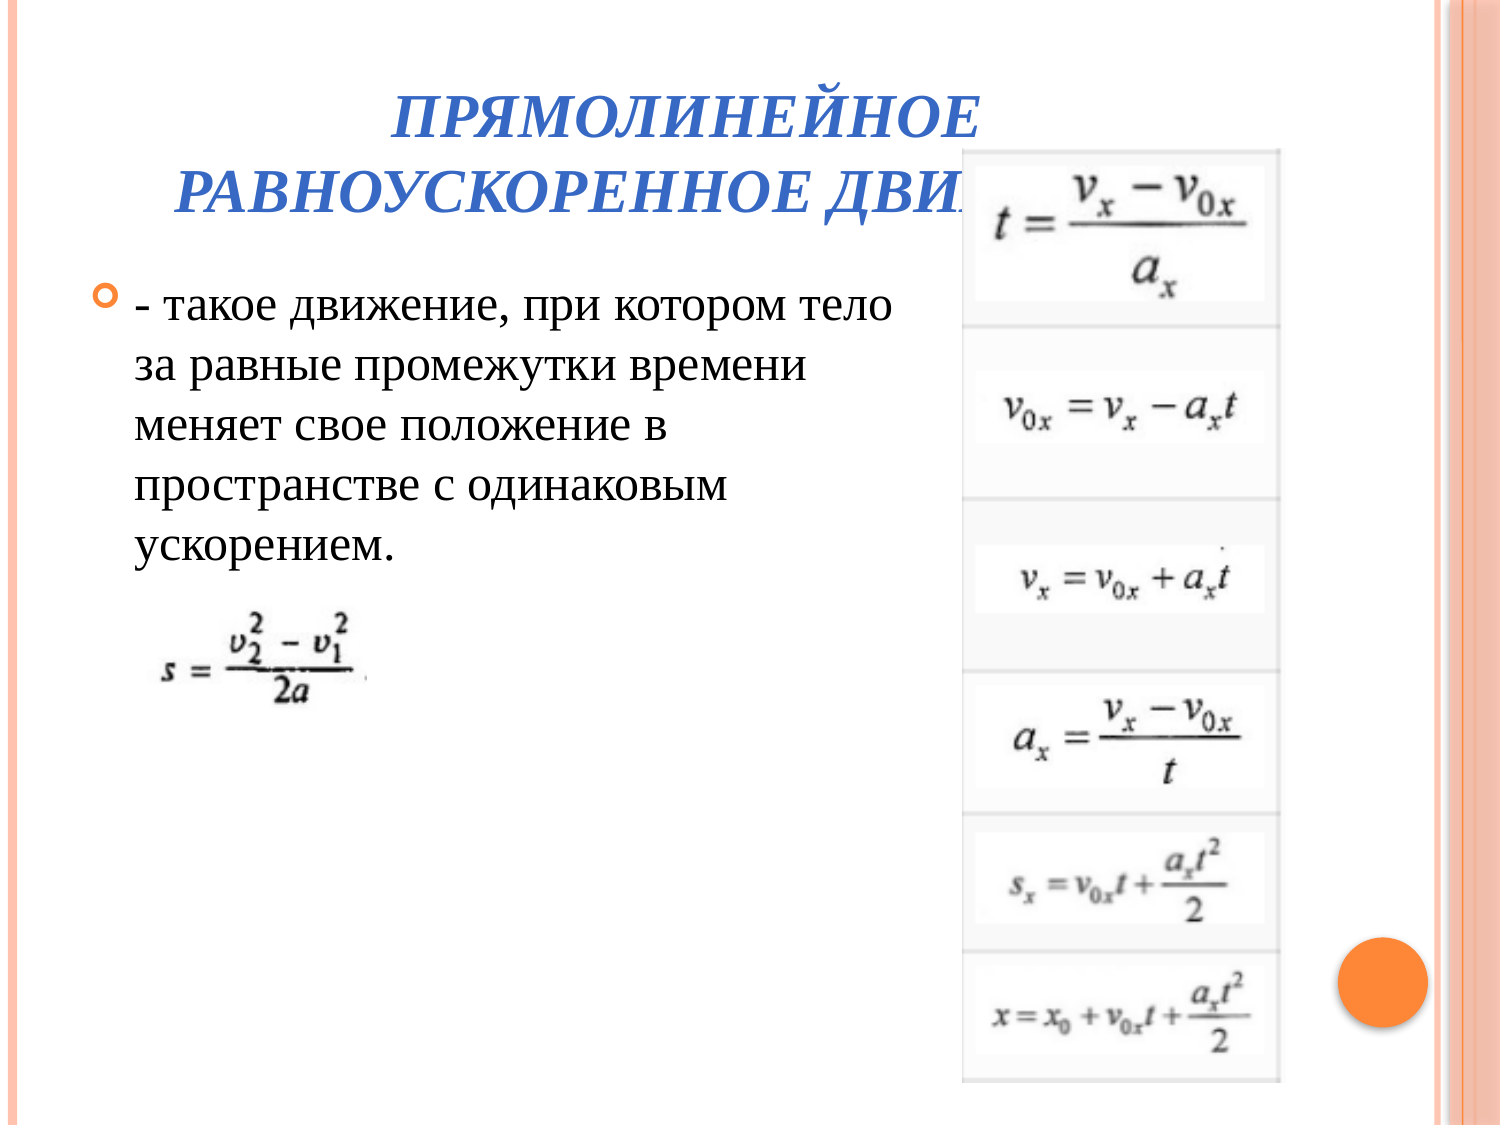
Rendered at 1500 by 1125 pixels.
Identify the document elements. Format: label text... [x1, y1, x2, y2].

list - такое движение, при котором тело за равные промежутки времени меняет свое положение в пространстве с одинаковым ускорением. [75, 262, 928, 598]
picture [962, 148, 1287, 1083]
title Прямолинейное равноускоренное движение [75, 45, 1300, 233]
picture [146, 597, 367, 721]
